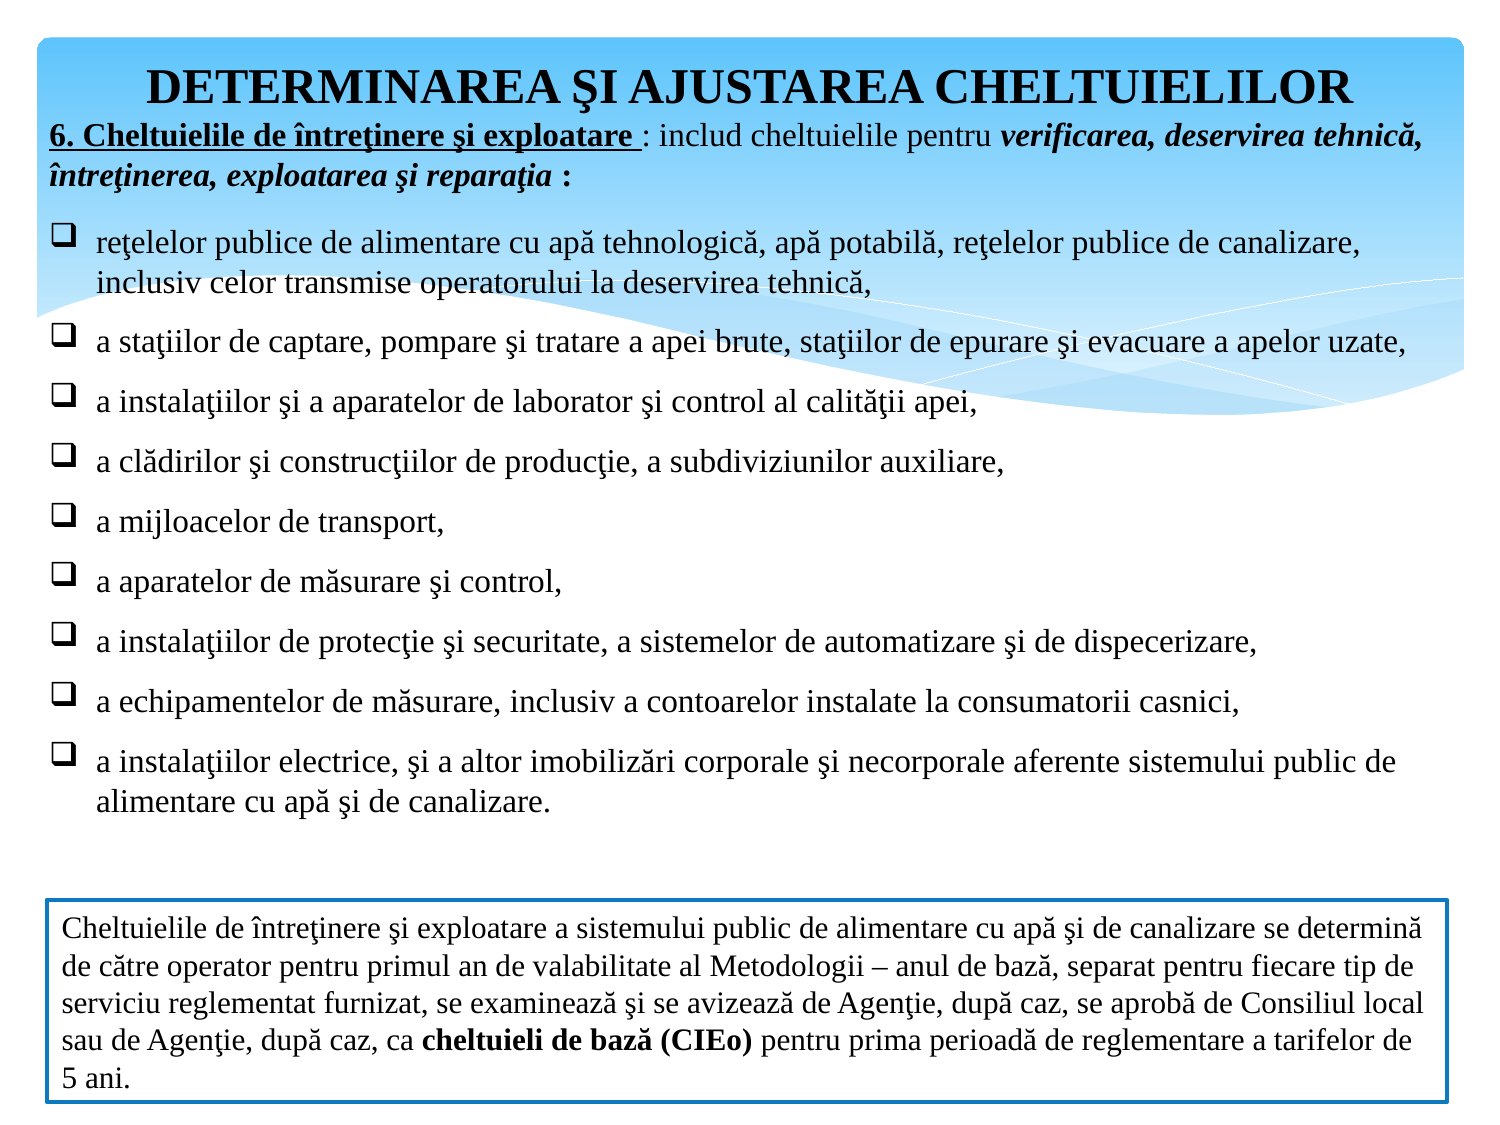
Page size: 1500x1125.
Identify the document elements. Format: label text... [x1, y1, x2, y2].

text_box Cheltuielile de întreţinere şi exploatare a sistemului public de alimentare cu apă şi de canalizare se determină de către operator pentru primul an de valabilitate al Metodologii – anul de bază, separat pentru fiecare tip de serviciu reglementat furnizat, se examinează şi se avizează de Agenţie, după caz, se aprobă de Consiliul local sau de Agenţie, după caz, ca cheltuieli de bază (CIEo) pentru prima perioadă de reglementare a tarifelor de 5 ani. [46, 899, 1447, 1102]
text_box DETERMINAREA ŞI AJUSTAREA CHELTUIELILOR [50, 37, 1375, 122]
text_box reţelelor publice de alimentare cu apă tehnologică, apă potabilă, reţelelor publice de canalizare, inclusiv celor transmise operatorului la deservirea tehnică, a staţiilor de captare, pompare şi tratare a apei brute, staţiilor de epurare şi evacuare a apelor uzate, a instalaţiilor şi a aparatelor de laborator şi control al calităţii apei, a clădirilor şi construcţiilor de producţie, a subdiviziunilor auxiliare, a mijloacelor de transport, a aparatelor de măsurare şi control, a instalaţiilor de protecţie şi securitate, a sistemelor de automatizare şi de dispecerizare, a echipamentelor de măsurare, inclusiv a contoarelor instalate la consumatorii casnici, a instalaţiilor electrice, şi a altor imobilizări corporale şi necorporale aferente sistemului public de alimentare cu apă şi de canalizare. [34, 212, 1460, 826]
title 6. Cheltuielile de întreţinere şi exploatare : includ cheltuielile pentru verificarea, deservirea tehnică, întreţinerea, exploatarea şi reparaţia : [34, 99, 1460, 207]
